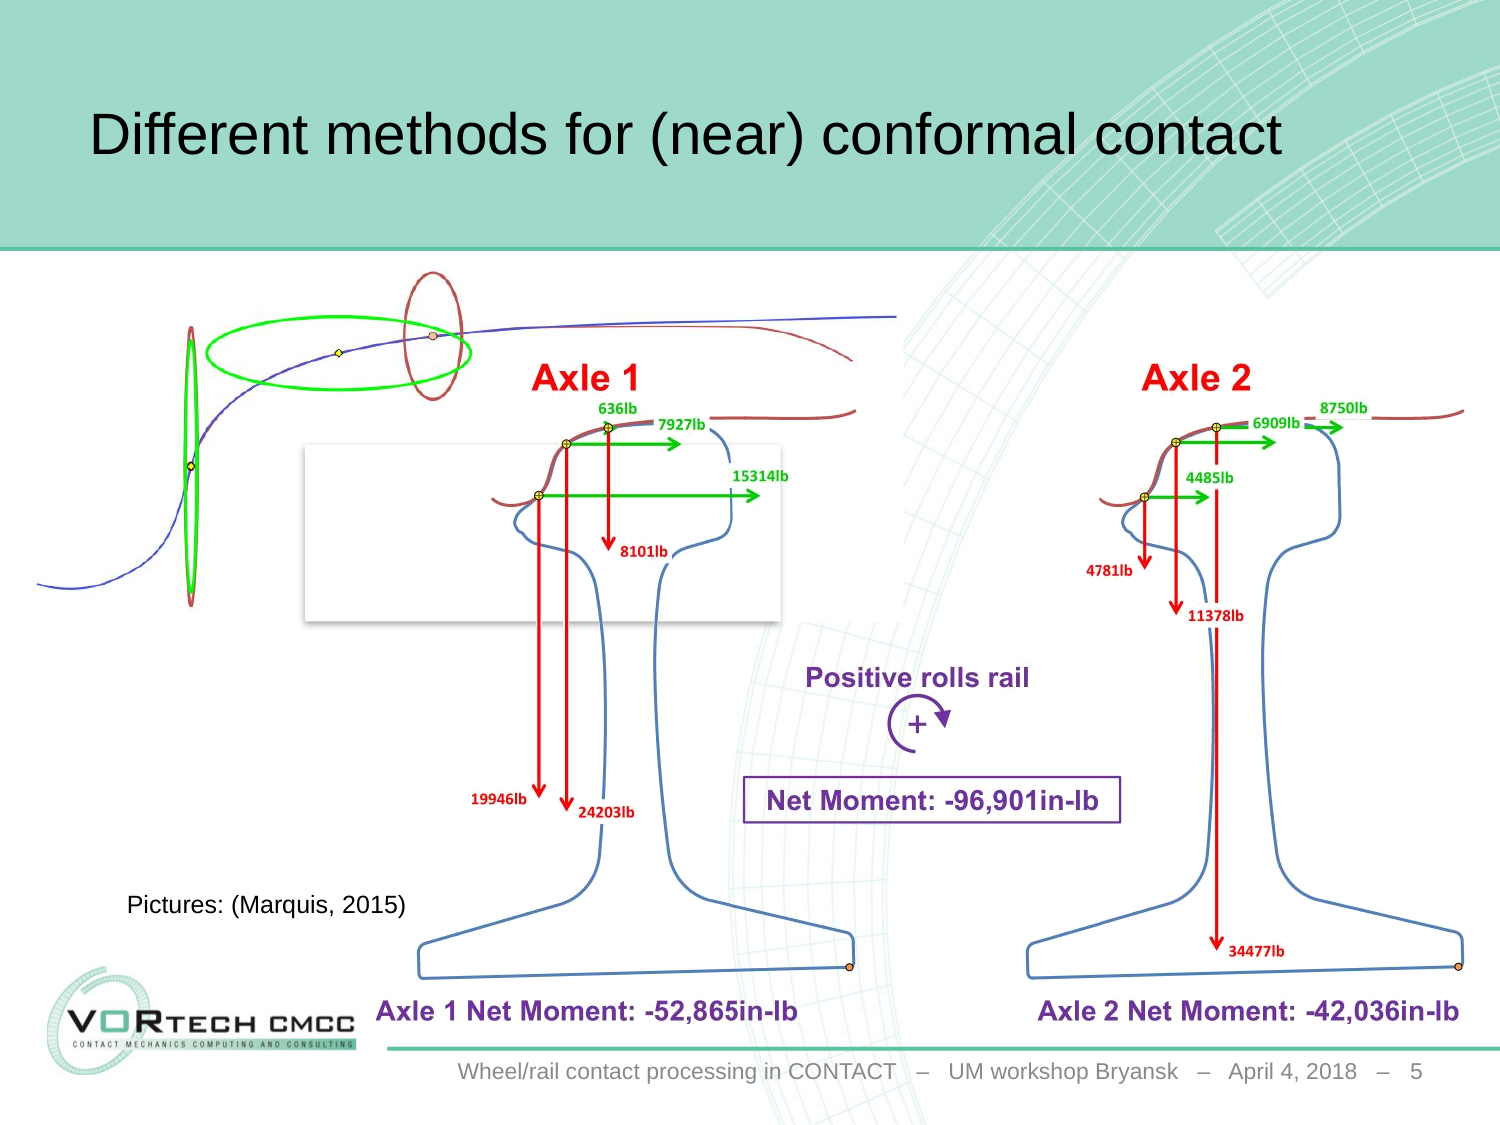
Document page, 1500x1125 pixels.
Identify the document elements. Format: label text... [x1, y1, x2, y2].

text_box Pictures: (Marquis, 2015) [112, 881, 366, 927]
title Different methods for (near) conformal contact [75, 37, 1425, 225]
picture [0, 0, 1500, 1125]
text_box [32, 266, 904, 622]
